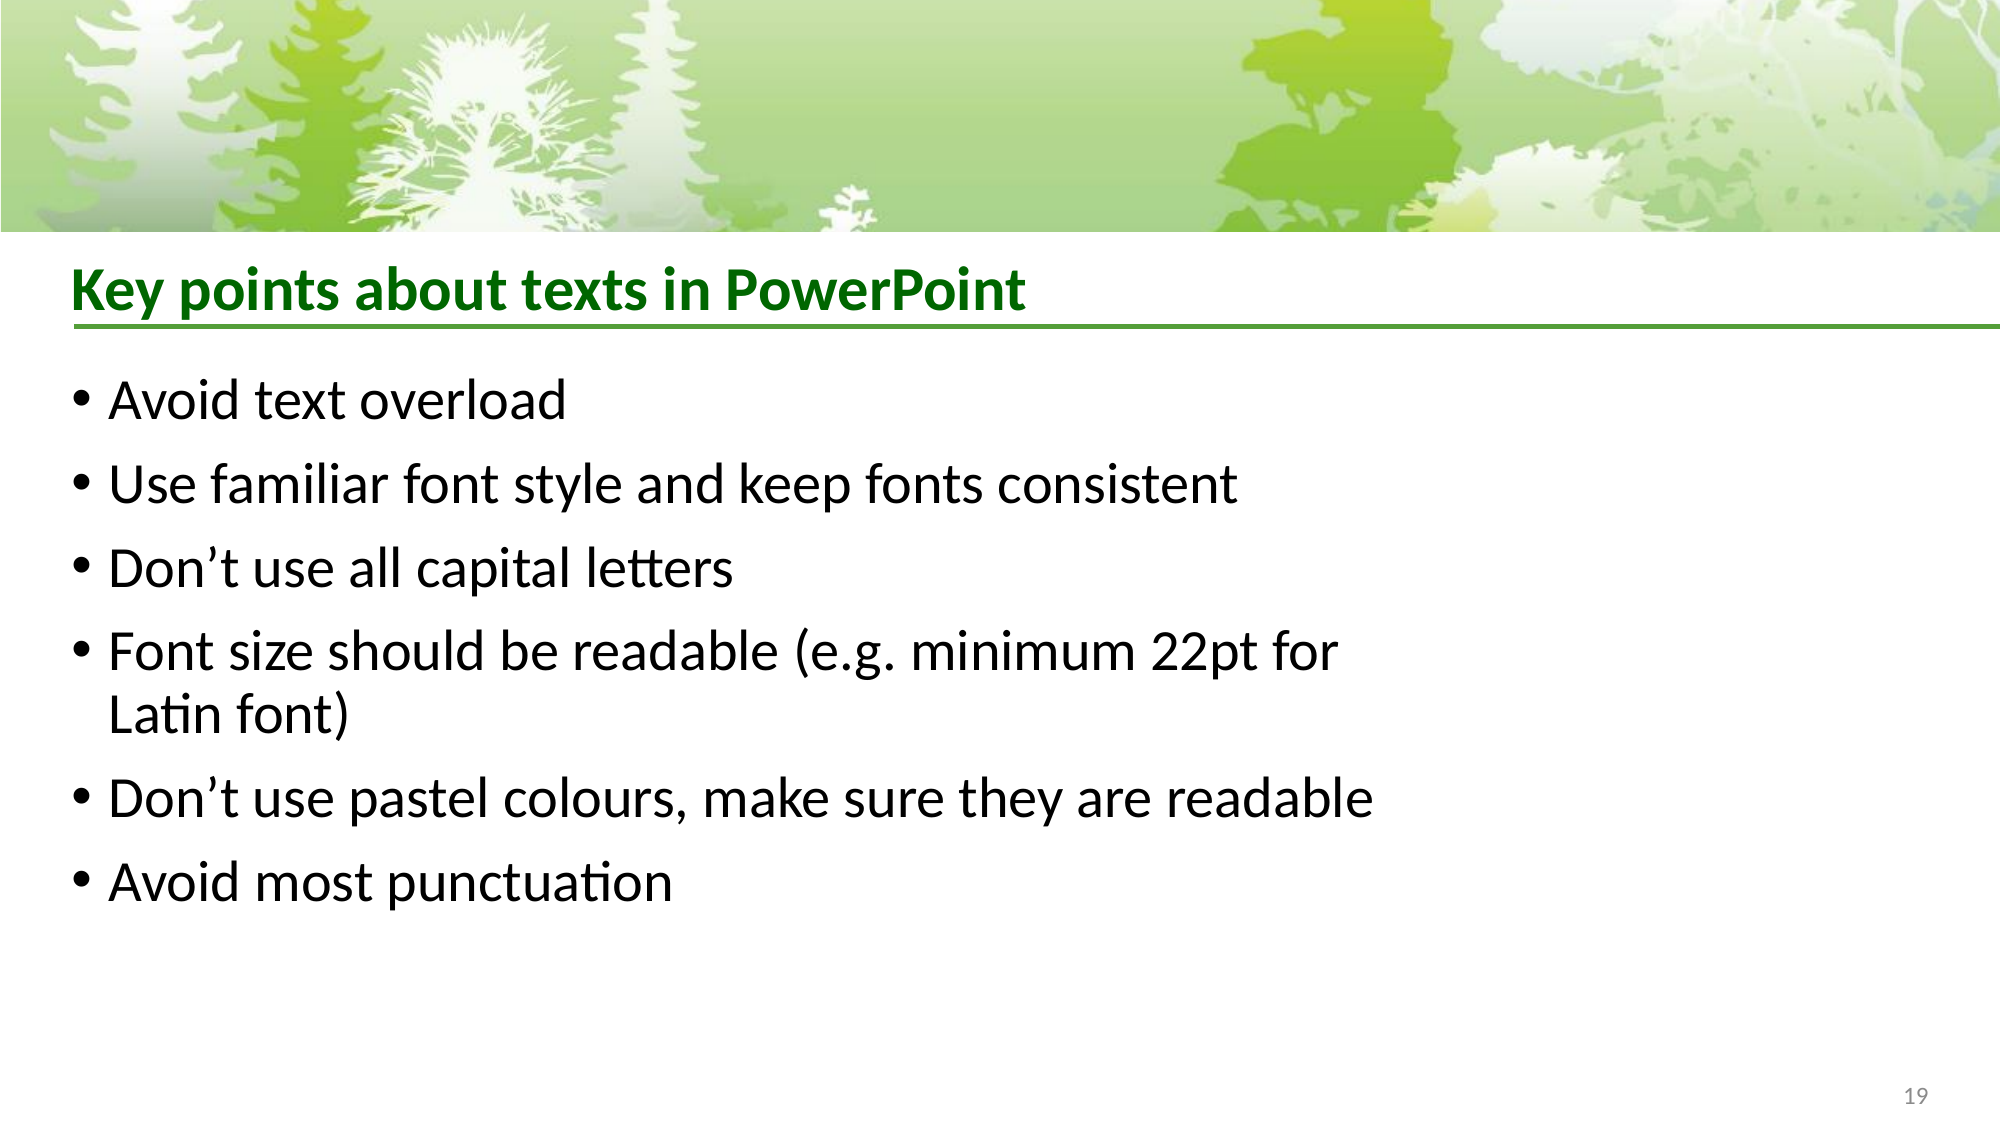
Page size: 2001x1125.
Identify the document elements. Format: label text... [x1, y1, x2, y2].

picture [0, 0, 2000, 232]
slide_number 19 [1493, 1065, 1944, 1125]
title Key points about texts in PowerPoint [56, 181, 1782, 399]
list Avoid text overload Use familiar font style and keep fonts consistent Don’t use all capital letters Font size should be readable (e.g. minimum 22pt for Latin font) Don’t use pastel colours, make sure they are readable Avoid most punctuation [56, 362, 1407, 1105]
